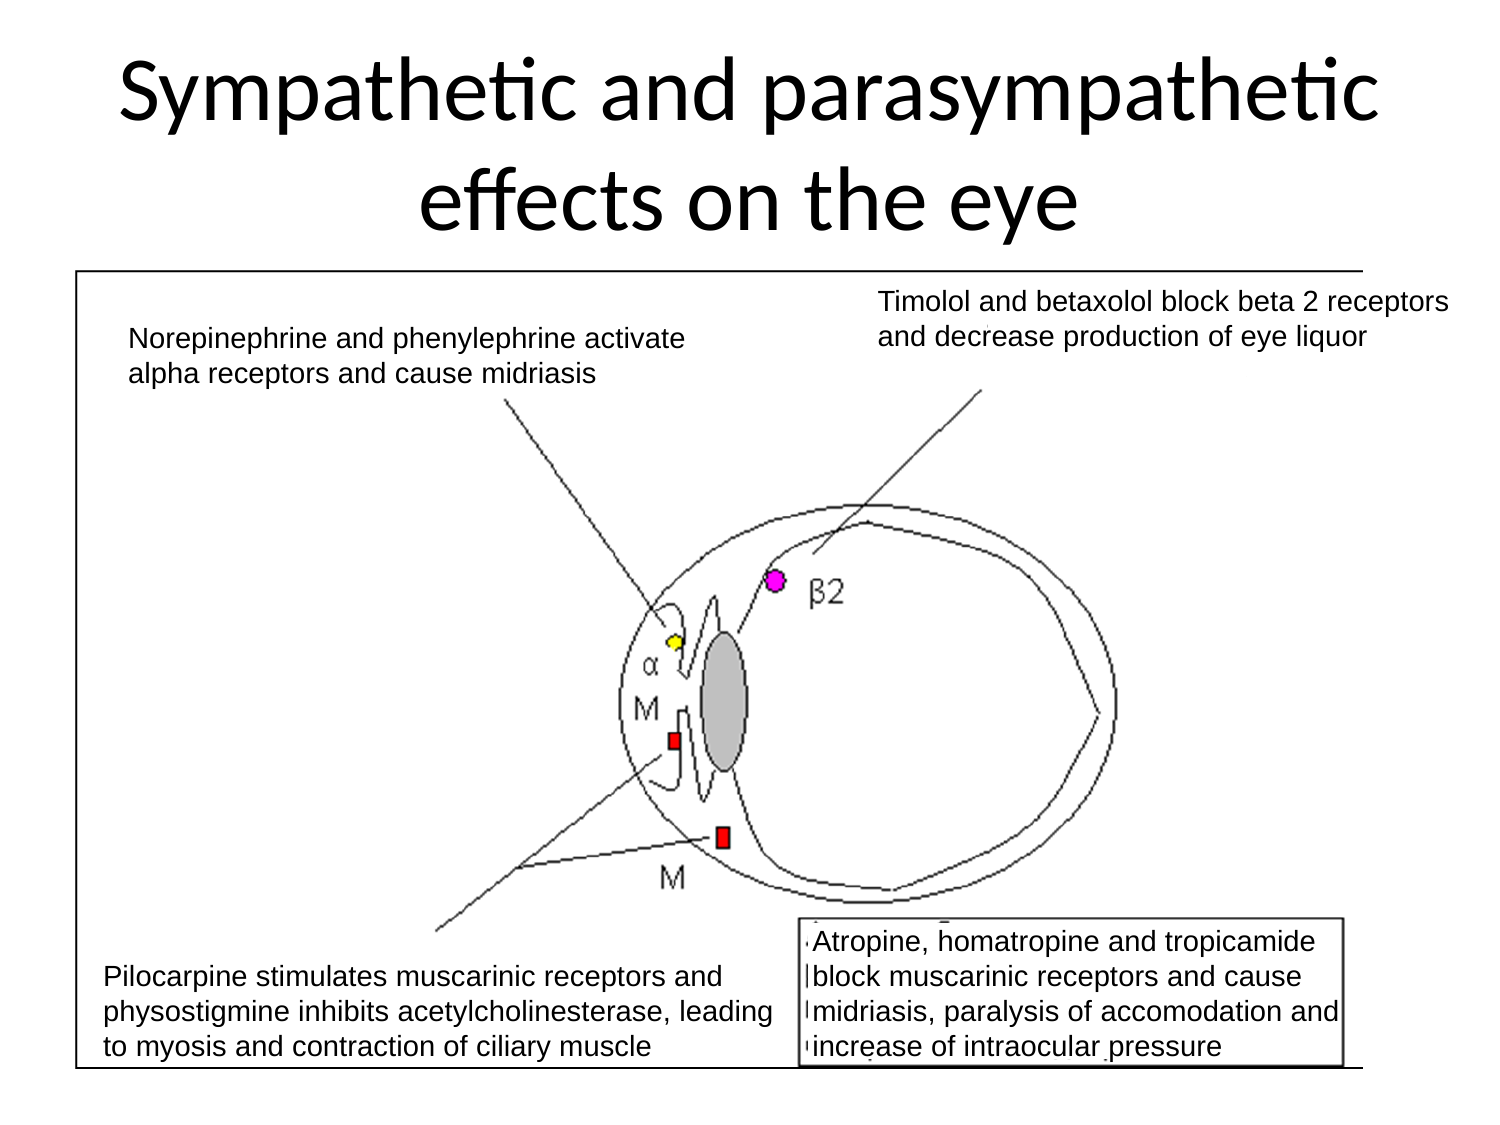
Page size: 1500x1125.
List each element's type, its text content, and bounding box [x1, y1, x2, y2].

title Sympathetic and parasympathetic effects on the eye [75, 45, 1425, 233]
picture [74, 269, 1363, 1072]
text_box Timolol and betaxolol block beta 2 receptors and decrease production of eye liquor [1365, 274, 1474, 360]
